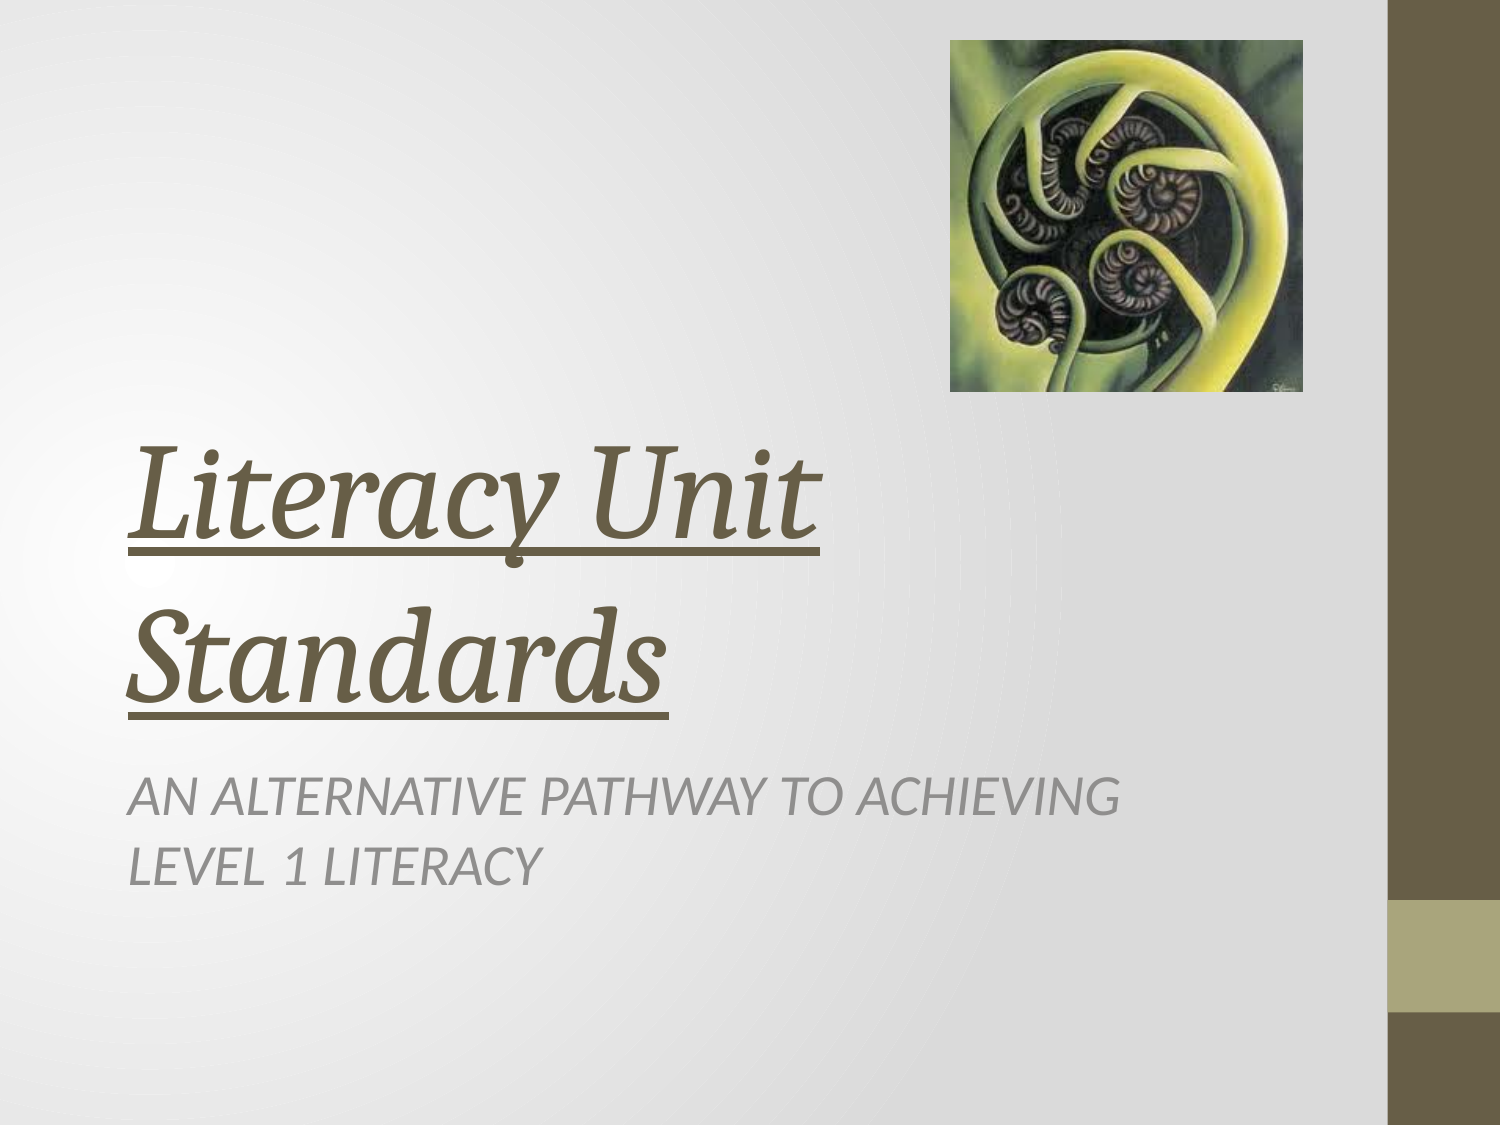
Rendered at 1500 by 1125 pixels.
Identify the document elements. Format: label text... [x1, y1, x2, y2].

title Literacy Unit Standards [112, 312, 1350, 738]
picture [950, 39, 1303, 393]
subtitle AN ALTERNATIVE PATHWAY TO ACHIEVING LEVEL 1 LITERACY [112, 750, 1173, 925]
